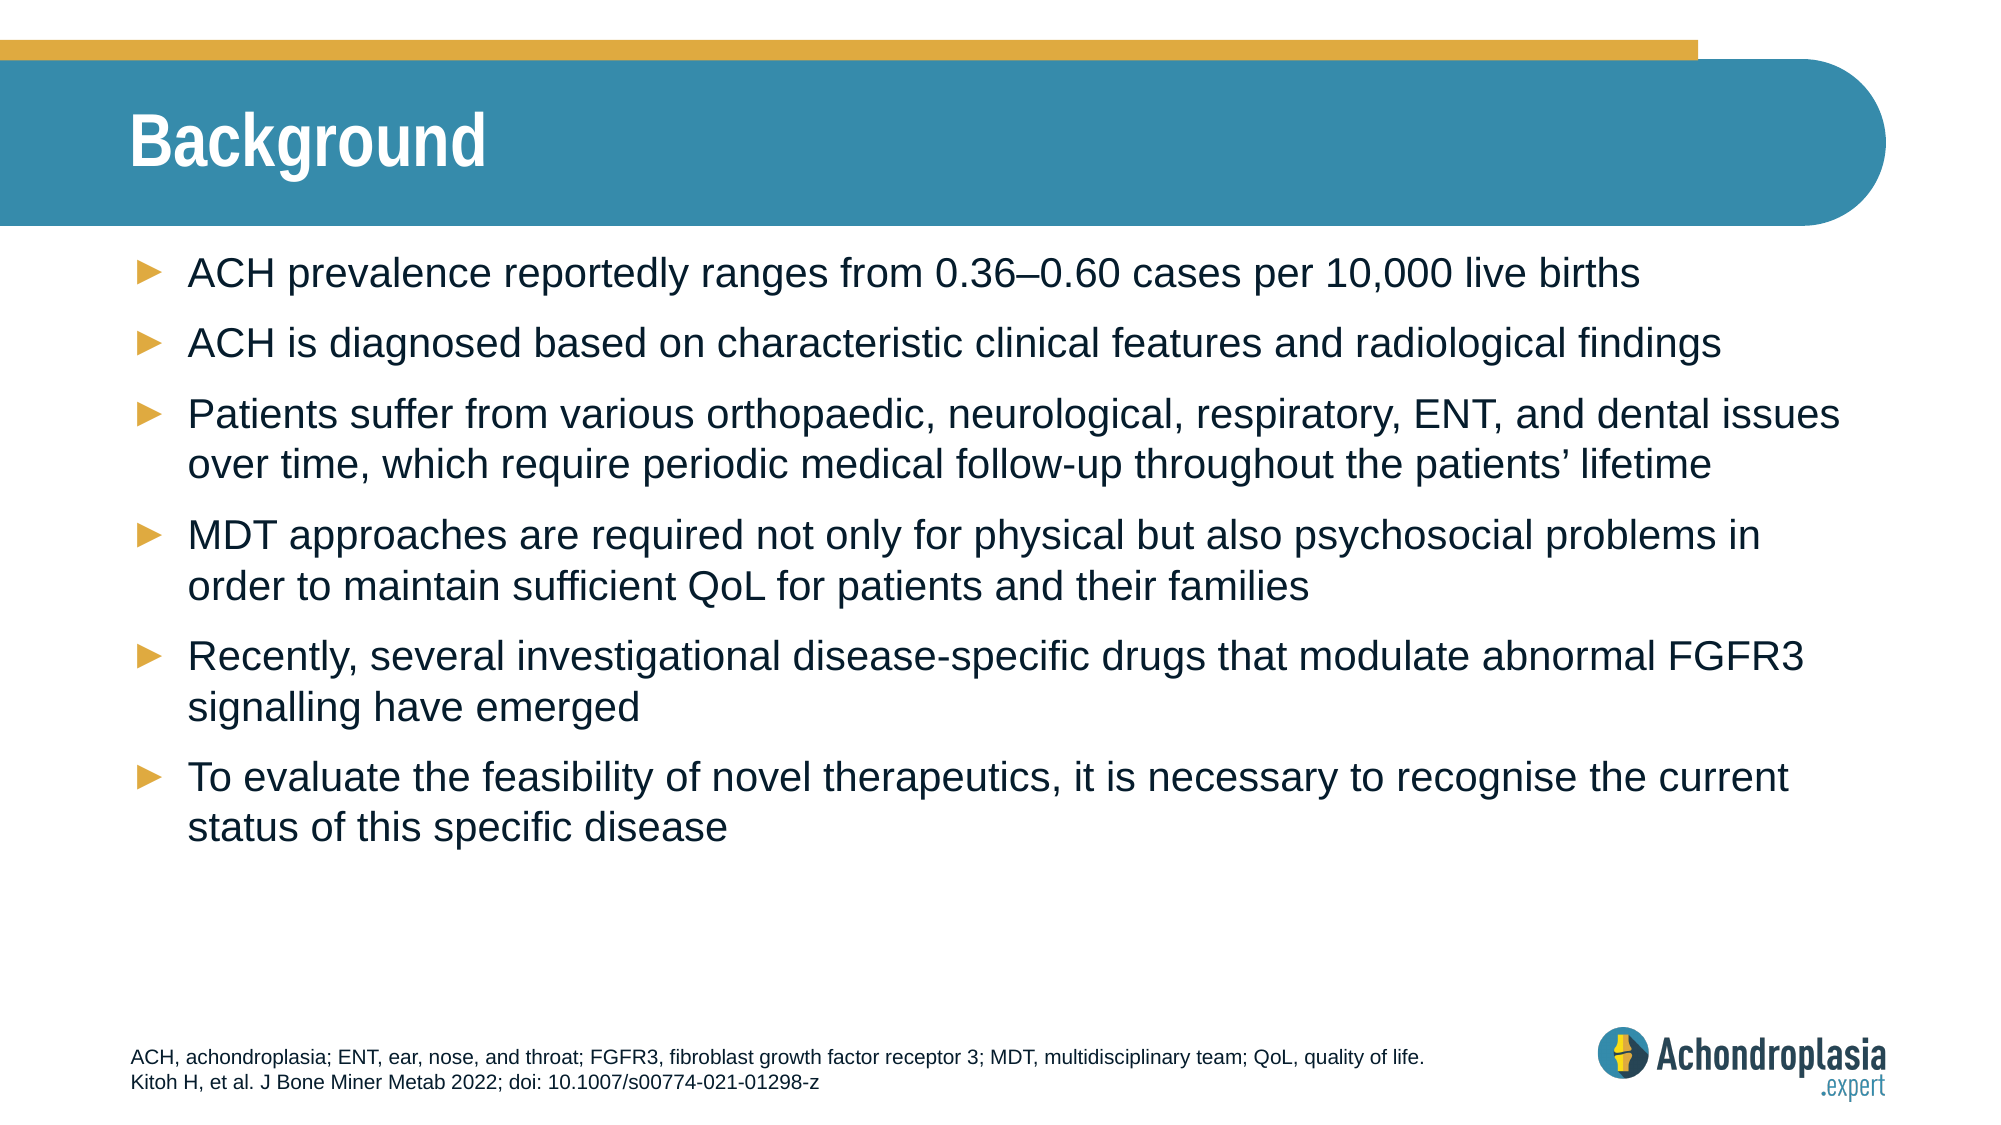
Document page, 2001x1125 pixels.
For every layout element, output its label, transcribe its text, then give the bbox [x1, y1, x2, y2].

list ACH prevalence reportedly ranges from 0.36–0.60 cases per 10,000 live births ACH is diagnosed based on characteristic clinical features and radiological findings Patients suffer from various orthopaedic, neurological, respiratory, ENT, and dental issues over time, which require periodic medical follow-up throughout the patients’ lifetime MDT approaches are required not only for physical but also psychosocial problems in order to maintain sufficient QoL for patients and their families Recently, several investigational disease-specific drugs that modulate abnormal FGFR3 signalling have emerged To evaluate the feasibility of novel therapeutics, it is necessary to recognise the current status of this specific disease [114, 237, 1886, 982]
title Background [114, 59, 1886, 225]
footer ACH, achondroplasia; ENT, ear, nose, and throat; FGFR3, fibroblast growth factor receptor 3; MDT, multidisciplinary team; QoL, quality of life. Kitoh H, et al. J Bone Miner Metab 2022; doi: 10.1007/s00774-021-01298-z [115, 1005, 1598, 1102]
picture [1598, 1027, 1886, 1102]
